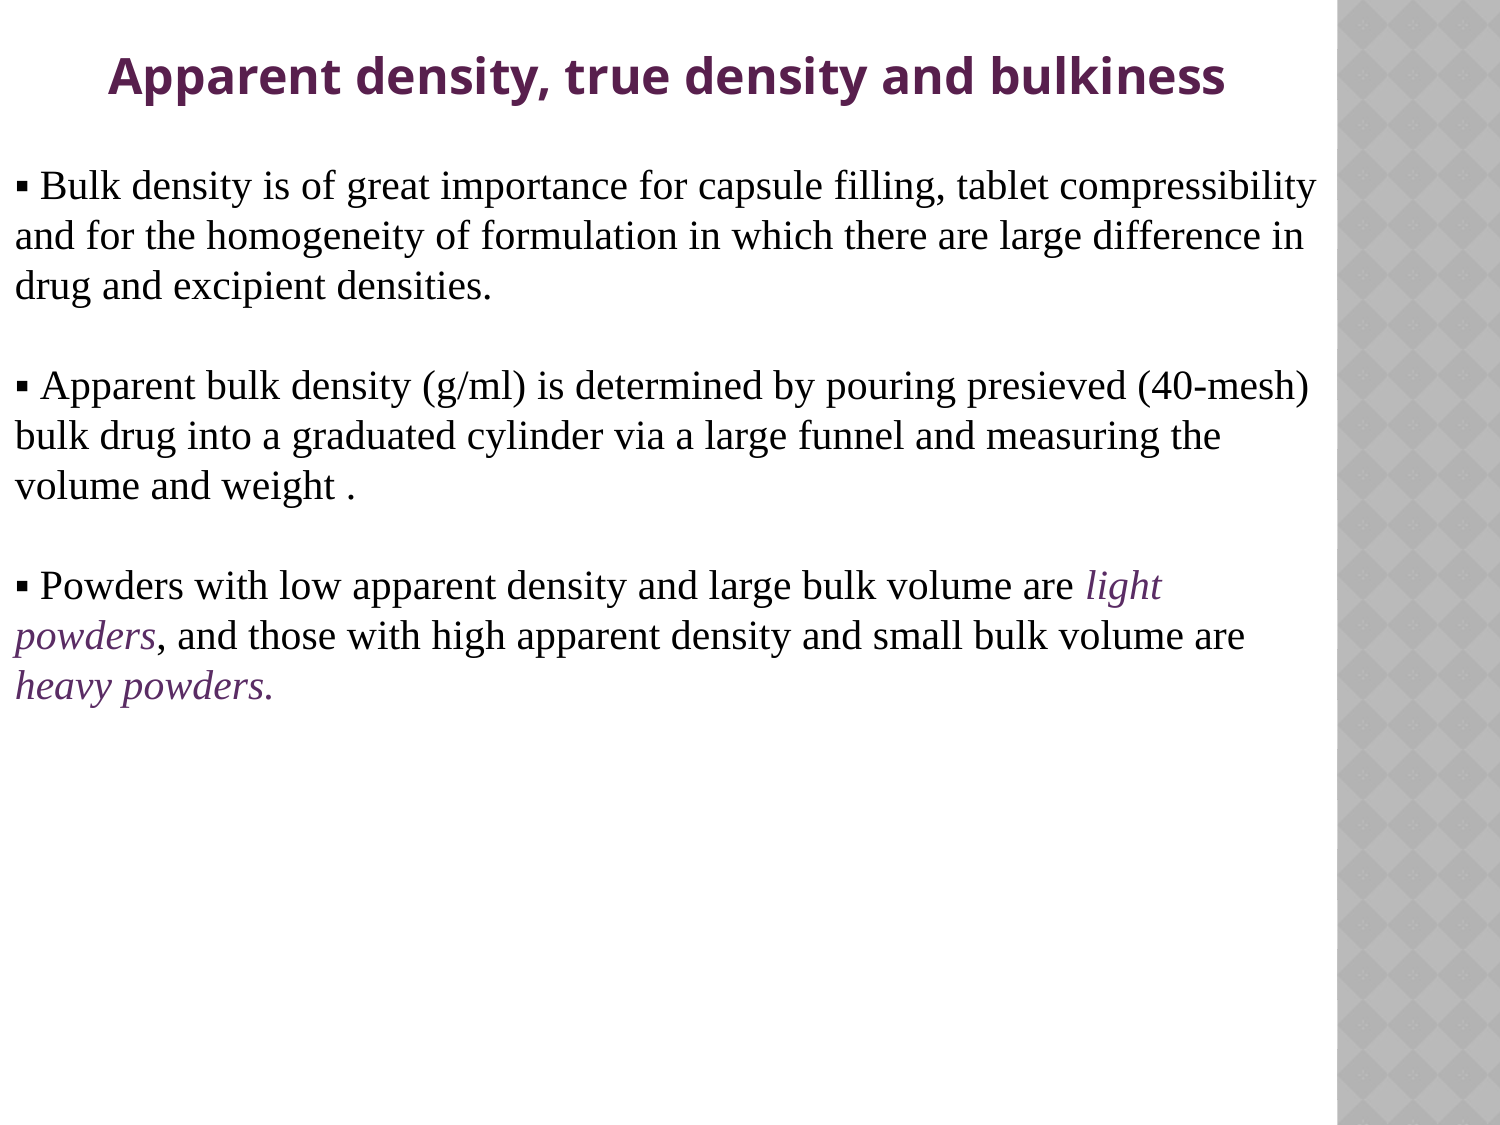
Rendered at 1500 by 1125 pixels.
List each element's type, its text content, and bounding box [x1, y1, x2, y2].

text_box ▪ Bulk density is of great importance for capsule filling, tablet compressibility and for the homogeneity of formulation in which there are large difference in drug and excipient densities. ▪ Apparent bulk density (g/ml) is determined by pouring presieved (40-mesh) bulk drug into a graduated cylinder via a large funnel and measuring the volume and weight . ▪ Powders with low apparent density and large bulk volume are light powders, and those with high apparent density and small bulk volume are heavy powders. [0, 149, 1338, 760]
text_box Apparent density, true density and bulkiness [93, 37, 1242, 113]
